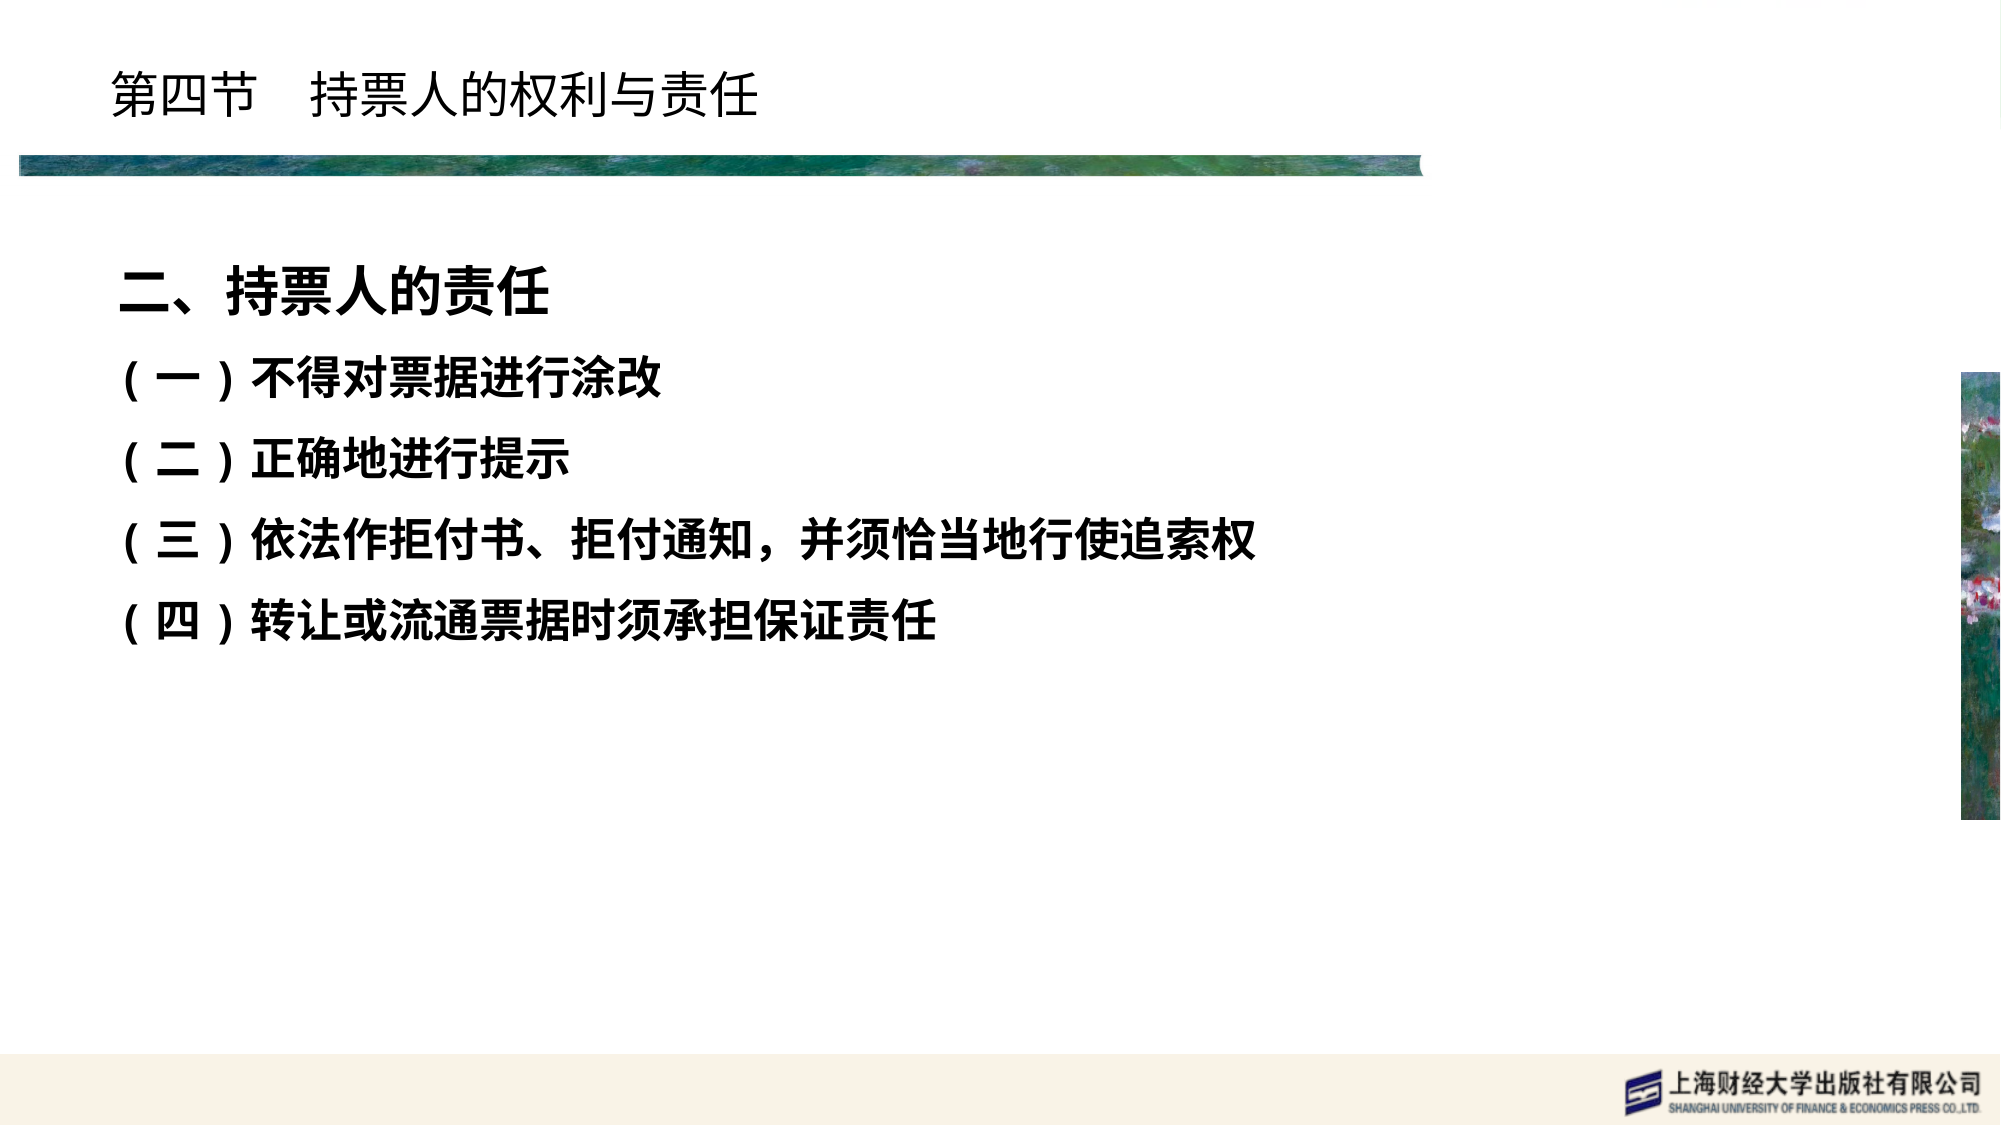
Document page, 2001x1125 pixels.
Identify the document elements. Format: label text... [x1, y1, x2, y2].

list 二、持票人的责任 (一)不得对票据进行涂改 (二)正确地进行提示 (三)依法作拒付书、拒付通知，并须恰当地行使追索权 (四)转让或流通票据时须承担保证责任 [102, 233, 1898, 1032]
title 第四节 持票人的权利与责任 [94, 42, 1451, 146]
picture [0, 0, 2001, 1125]
